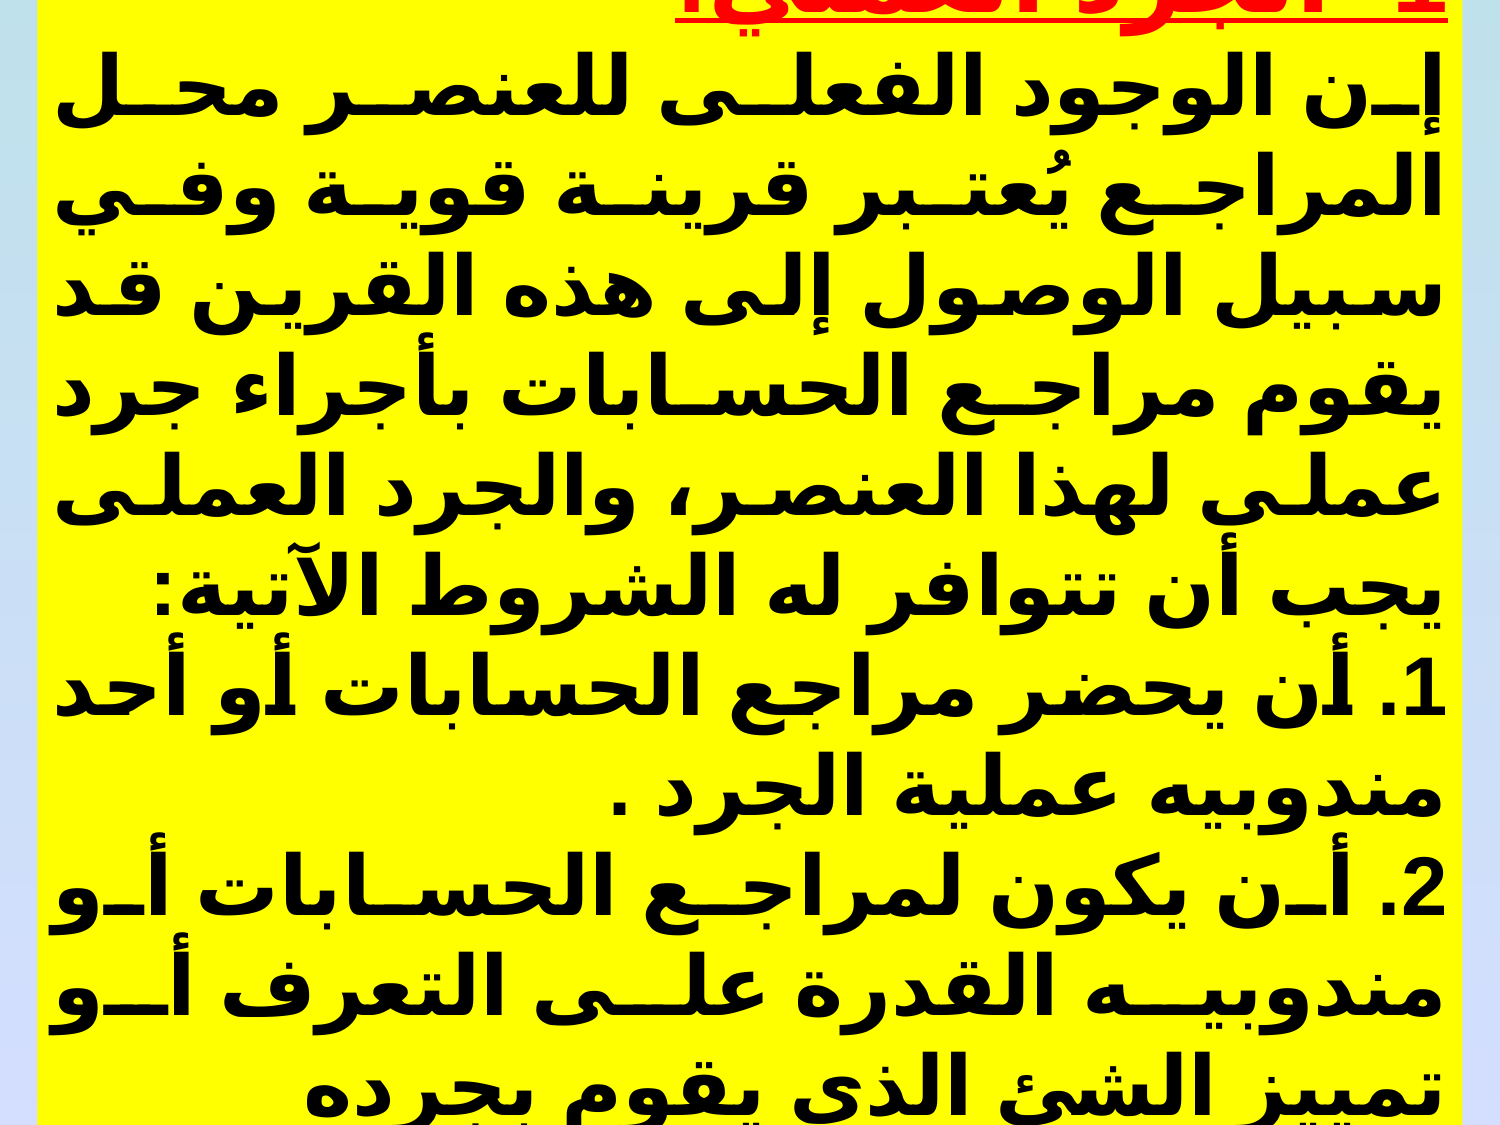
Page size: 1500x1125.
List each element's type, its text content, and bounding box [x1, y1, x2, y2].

text_box 1- الجرد العملي: إن الوجود الفعلى للعنصر محل المراجع يُعتبر قرينة قوية وفي سبيل الوصول إلى هذه القرين قد يقوم مراجع الحسابات بأجراء جرد عملى لهذا العنصر، والجرد العملى يجب أن تتوافر له الشروط الآتية: 1. أن يحضر مراجع الحسابات أو أحد مندوبيه عملية الجرد . 2. أن يكون لمراجع الحسابات أو مندوبيه القدرة على التعرف أو تمييز الشئ الذي يقوم بجرده [37, 0, 1463, 1125]
